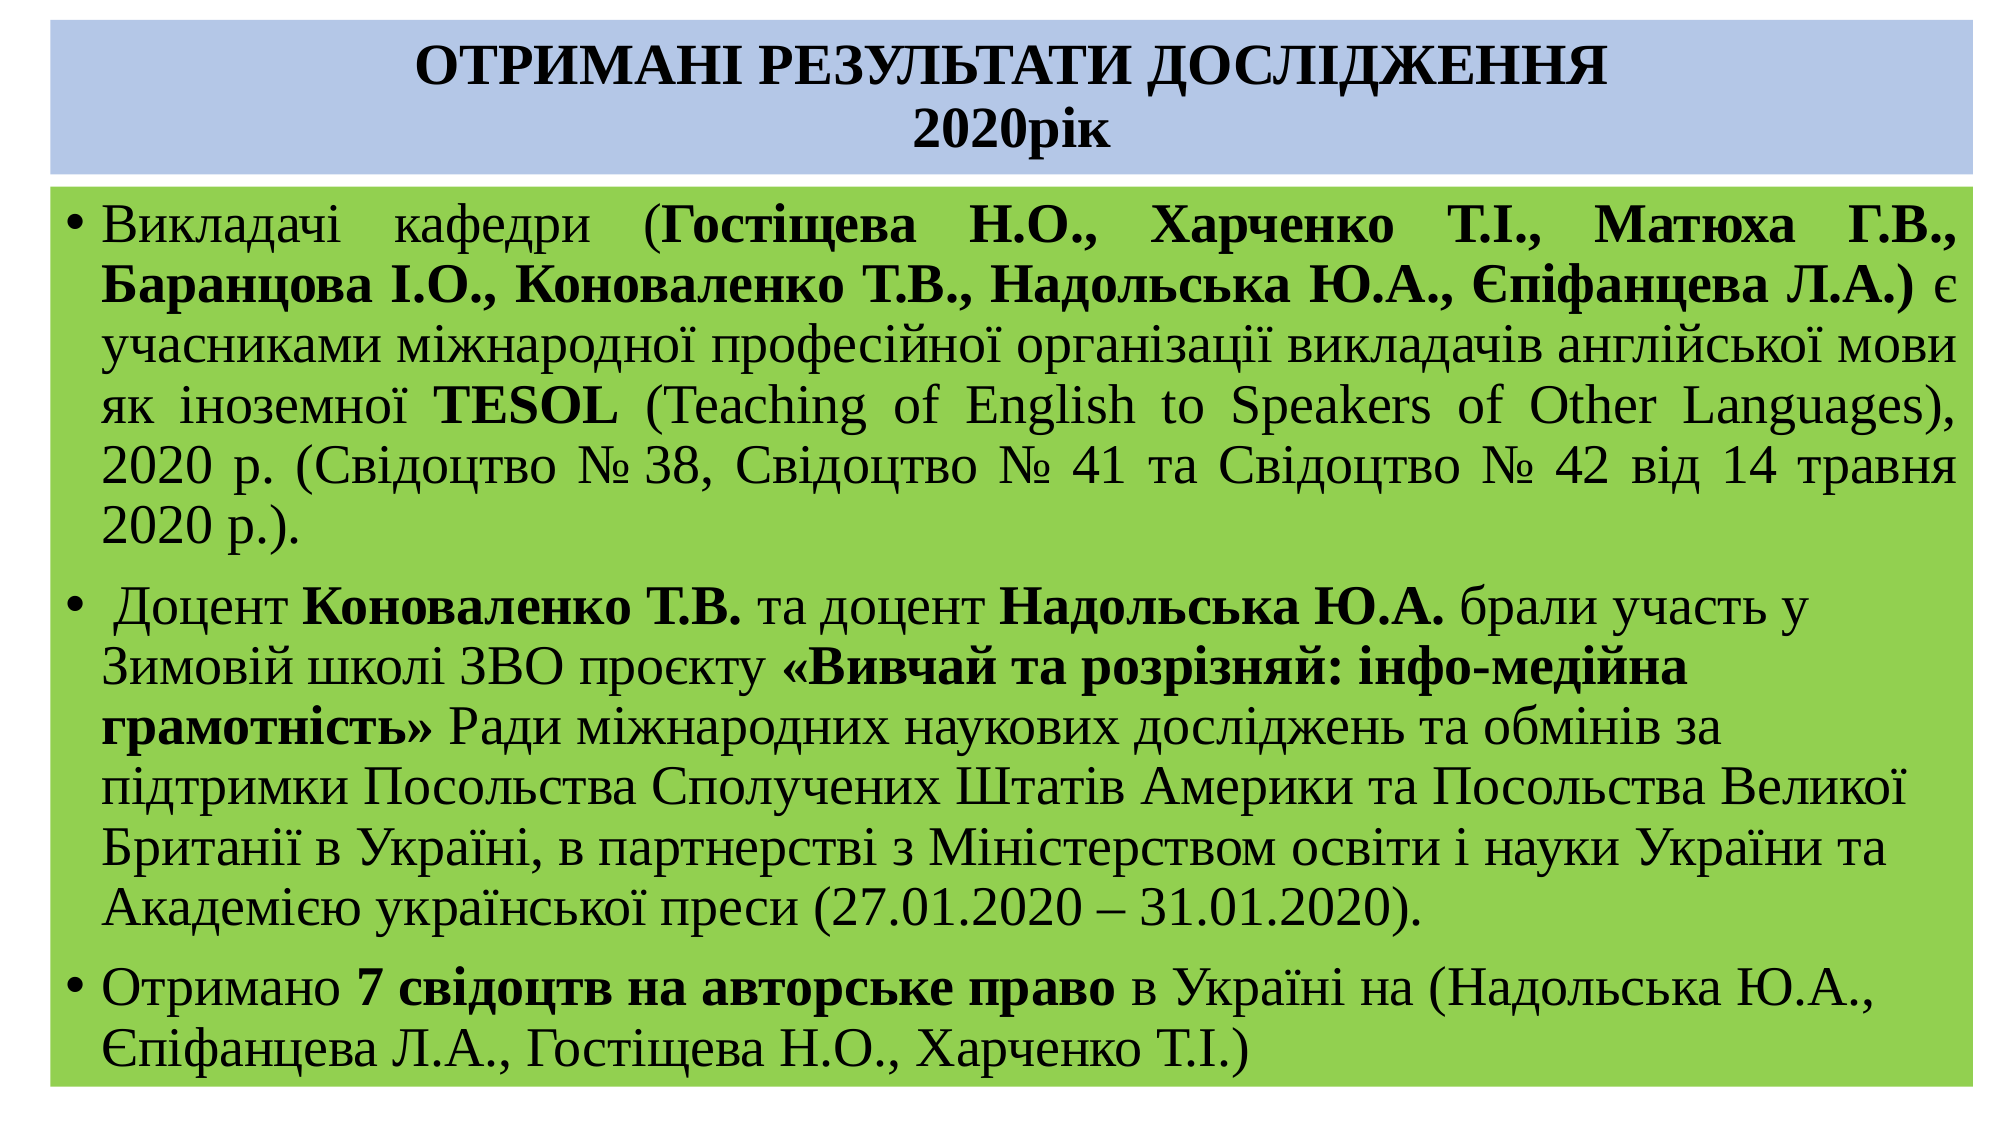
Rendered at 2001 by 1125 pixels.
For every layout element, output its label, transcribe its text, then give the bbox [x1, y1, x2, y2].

list Викладачі кафедри (Гостіщева Н.О., Харченко Т.І., Матюха Г.В., Баранцова І.О., Коноваленко Т.В., Надольська Ю.А., Єпіфанцева Л.А.) є учасниками міжнародної професійної організації викладачів англійської мови як іноземної TESOL (Teaching of English to Speakers of Other Languages), 2020 р. (Свідоцтво № 38, Свідоцтво № 41 та Свідоцтво № 42 від 14 травня 2020 р.). Доцент Коноваленко Т.В. та доцент Надольська Ю.А. брали участь у Зимовій школі ЗВО проєкту «Вивчай та розрізняй: інфо-медійна грамотність» Ради міжнародних наукових досліджень та обмінів за підтримки Посольства Сполучених Штатів Америки та Посольства Великої Британії в Україні, в партнерстві з Міністерством освіти і науки України та Академією української преси (27.01.2020 – 31.01.2020). Отримано 7 свідоцтв на авторське право в Україні на (Надольська Ю.А., Єпіфанцева Л.А., Гостіщева Н.О., Харченко Т.І.) [50, 186, 1973, 1087]
title ОТРИМАНІ РЕЗУЛЬТАТИ ДОСЛІДЖЕННЯ 2020рік [50, 19, 1973, 175]
